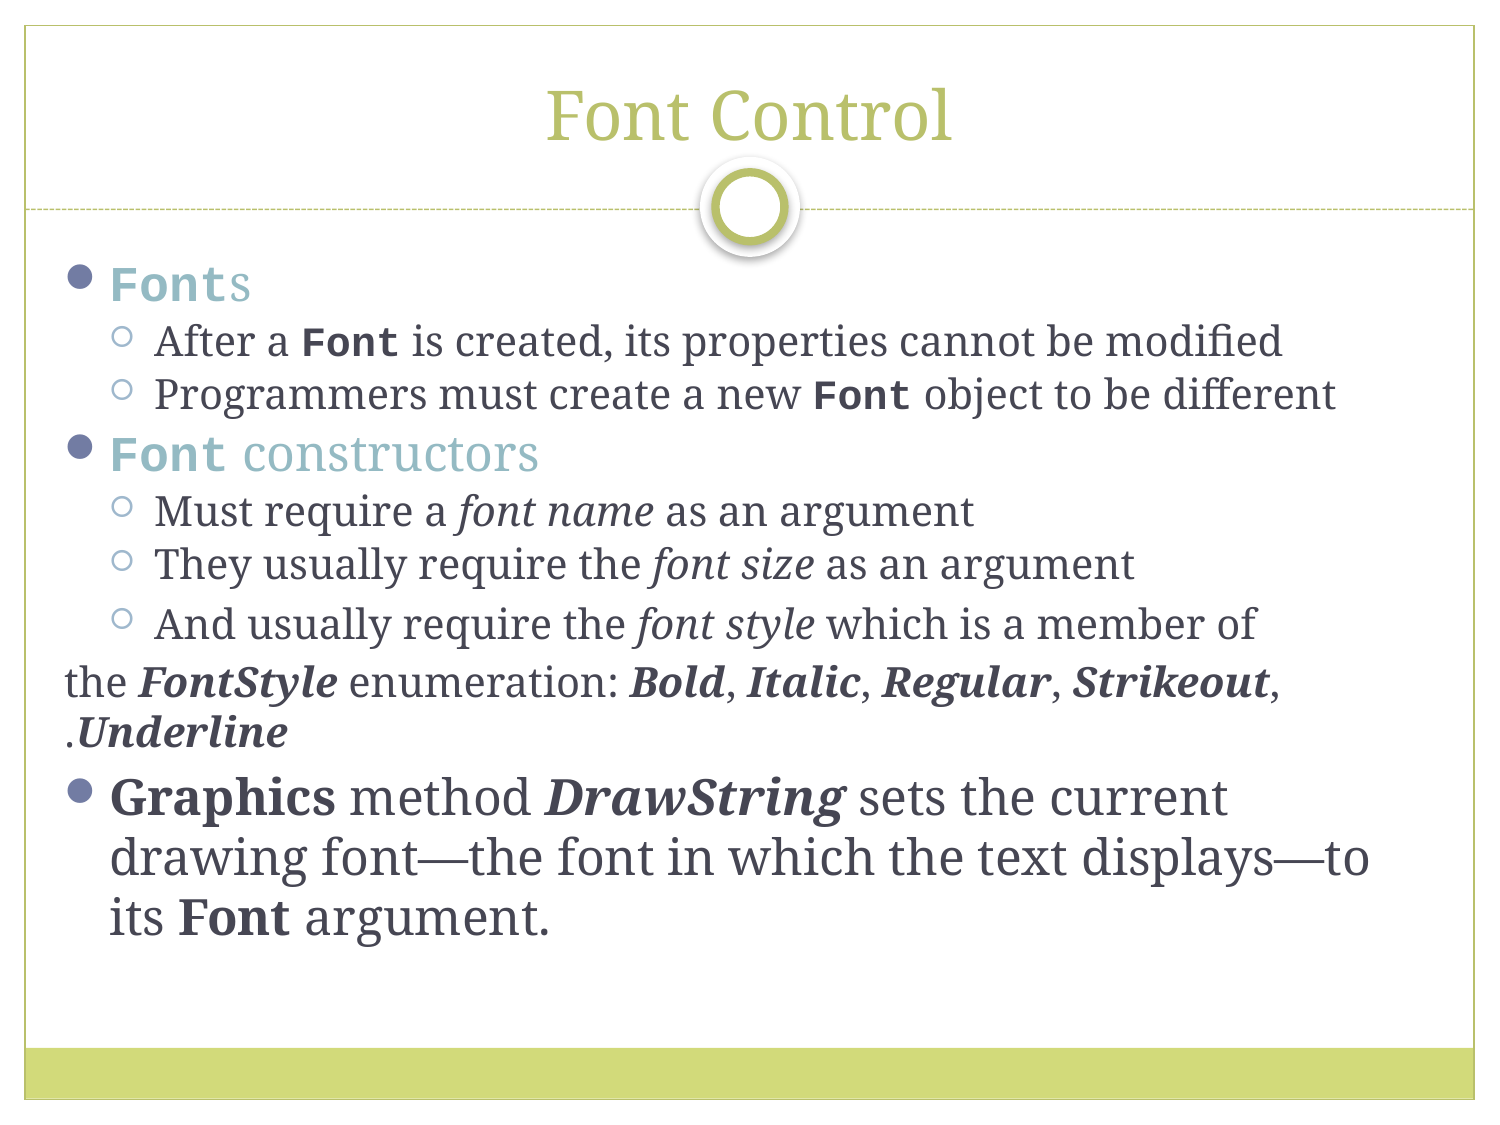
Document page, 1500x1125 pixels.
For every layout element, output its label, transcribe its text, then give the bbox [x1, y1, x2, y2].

list Fonts After a Font is created, its properties cannot be modified Programmers must create a new Font object to be different Font constructors Must require a font name as an argument They usually require the font size as an argument And usually require the font style which is a member of the FontStyle enumeration: Bold, Italic, Regular, Strikeout, Underline. Graphics method DrawString sets the current drawing font—the font in which the text displays—to its Font argument. [49, 250, 1445, 1001]
title Font Control [49, 37, 1450, 162]
